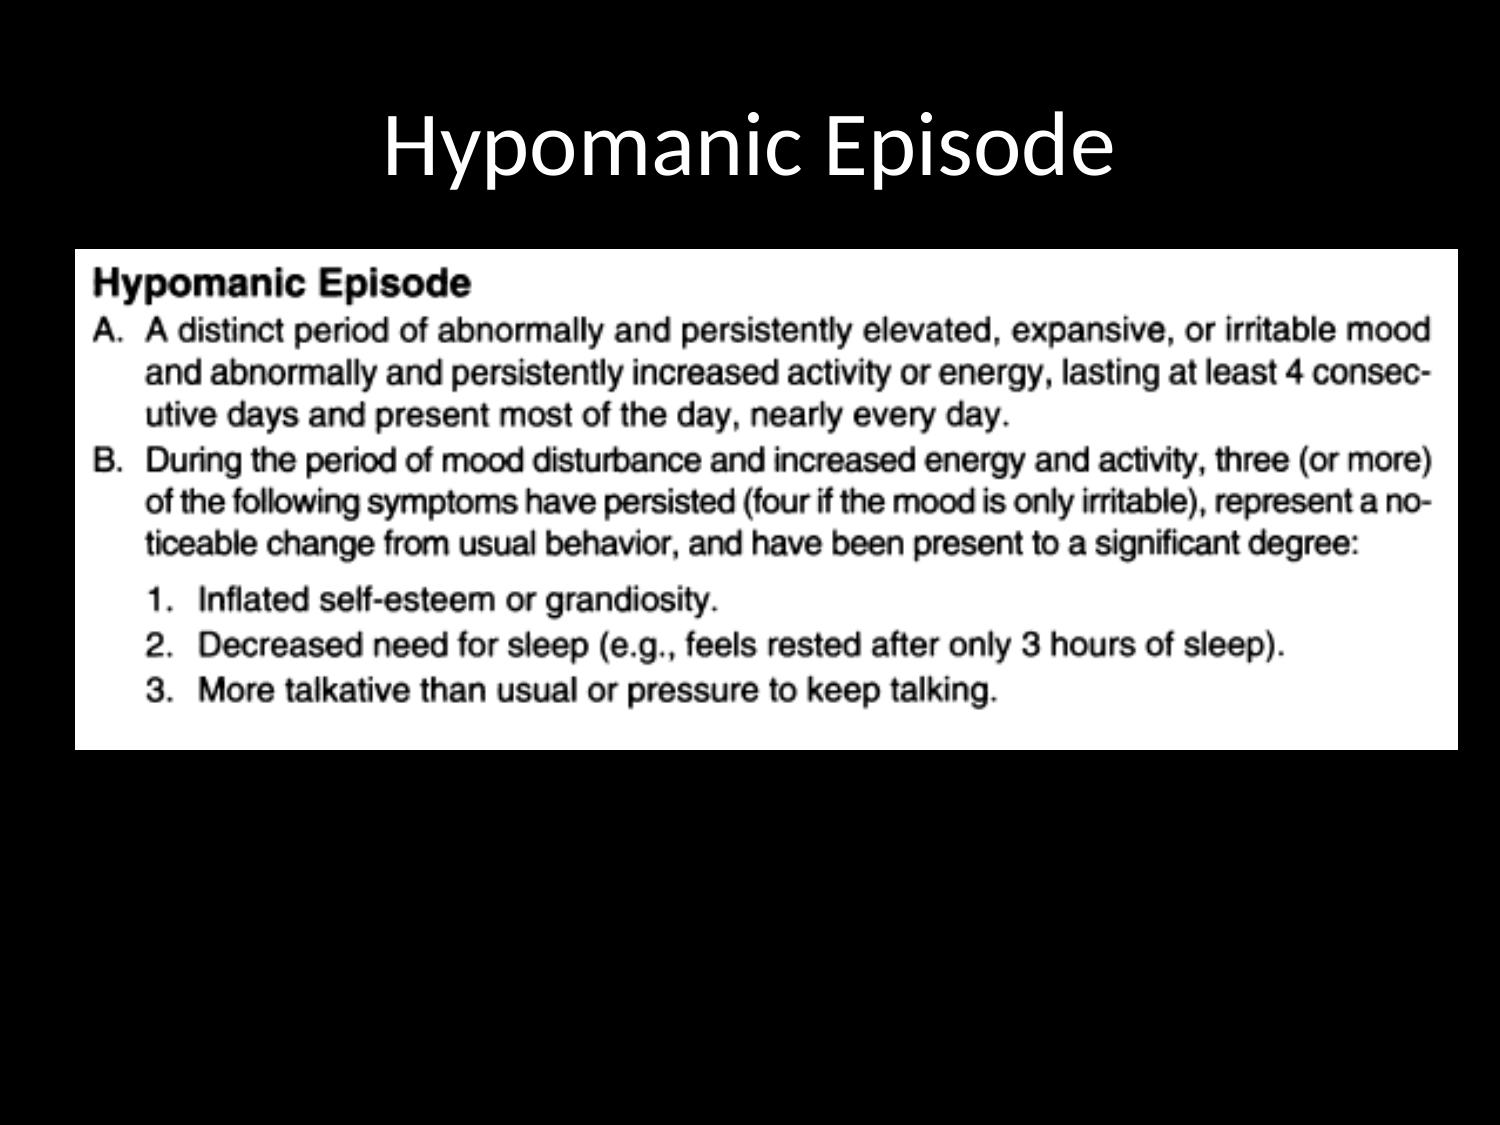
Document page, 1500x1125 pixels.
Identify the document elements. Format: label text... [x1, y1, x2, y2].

picture [74, 249, 1458, 751]
title Hypomanic Episode [75, 45, 1425, 233]
